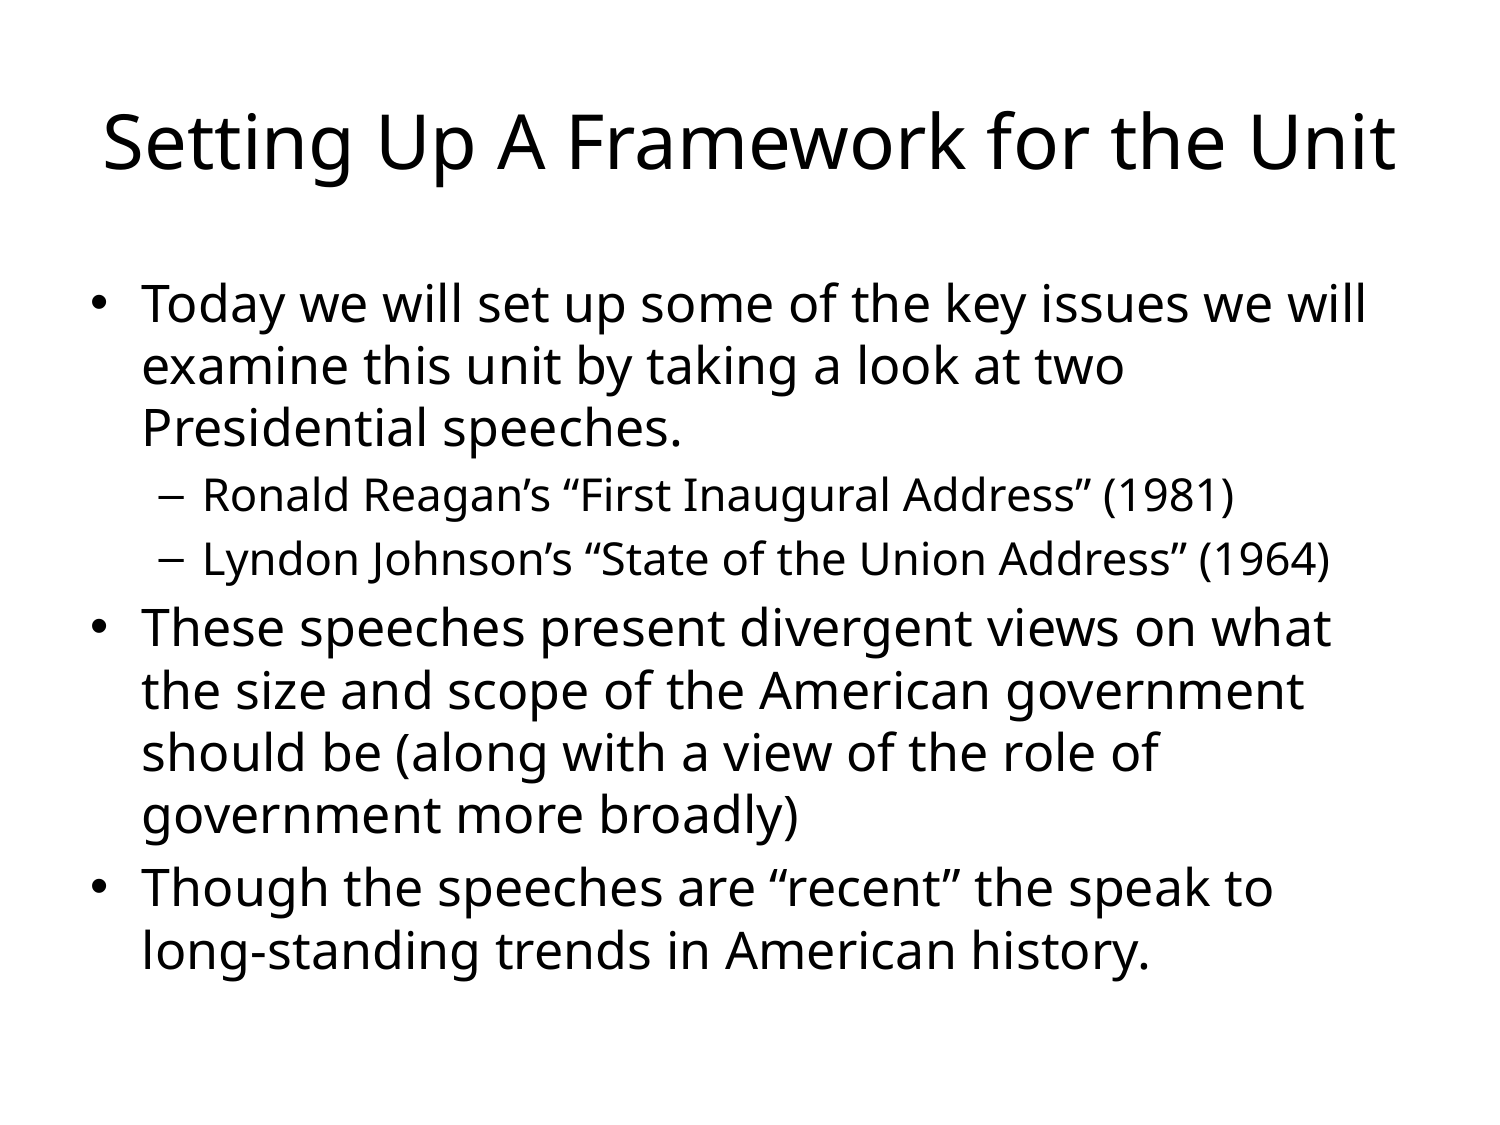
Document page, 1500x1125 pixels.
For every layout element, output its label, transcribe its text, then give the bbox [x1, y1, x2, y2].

list Today we will set up some of the key issues we will examine this unit by taking a look at two Presidential speeches. Ronald Reagan’s “First Inaugural Address” (1981) Lyndon Johnson’s “State of the Union Address” (1964) These speeches present divergent views on what the size and scope of the American government should be (along with a view of the role of government more broadly) Though the speeches are “recent” the speak to long-standing trends in American history. [75, 262, 1425, 1005]
title Setting Up A Framework for the Unit [75, 45, 1425, 233]
